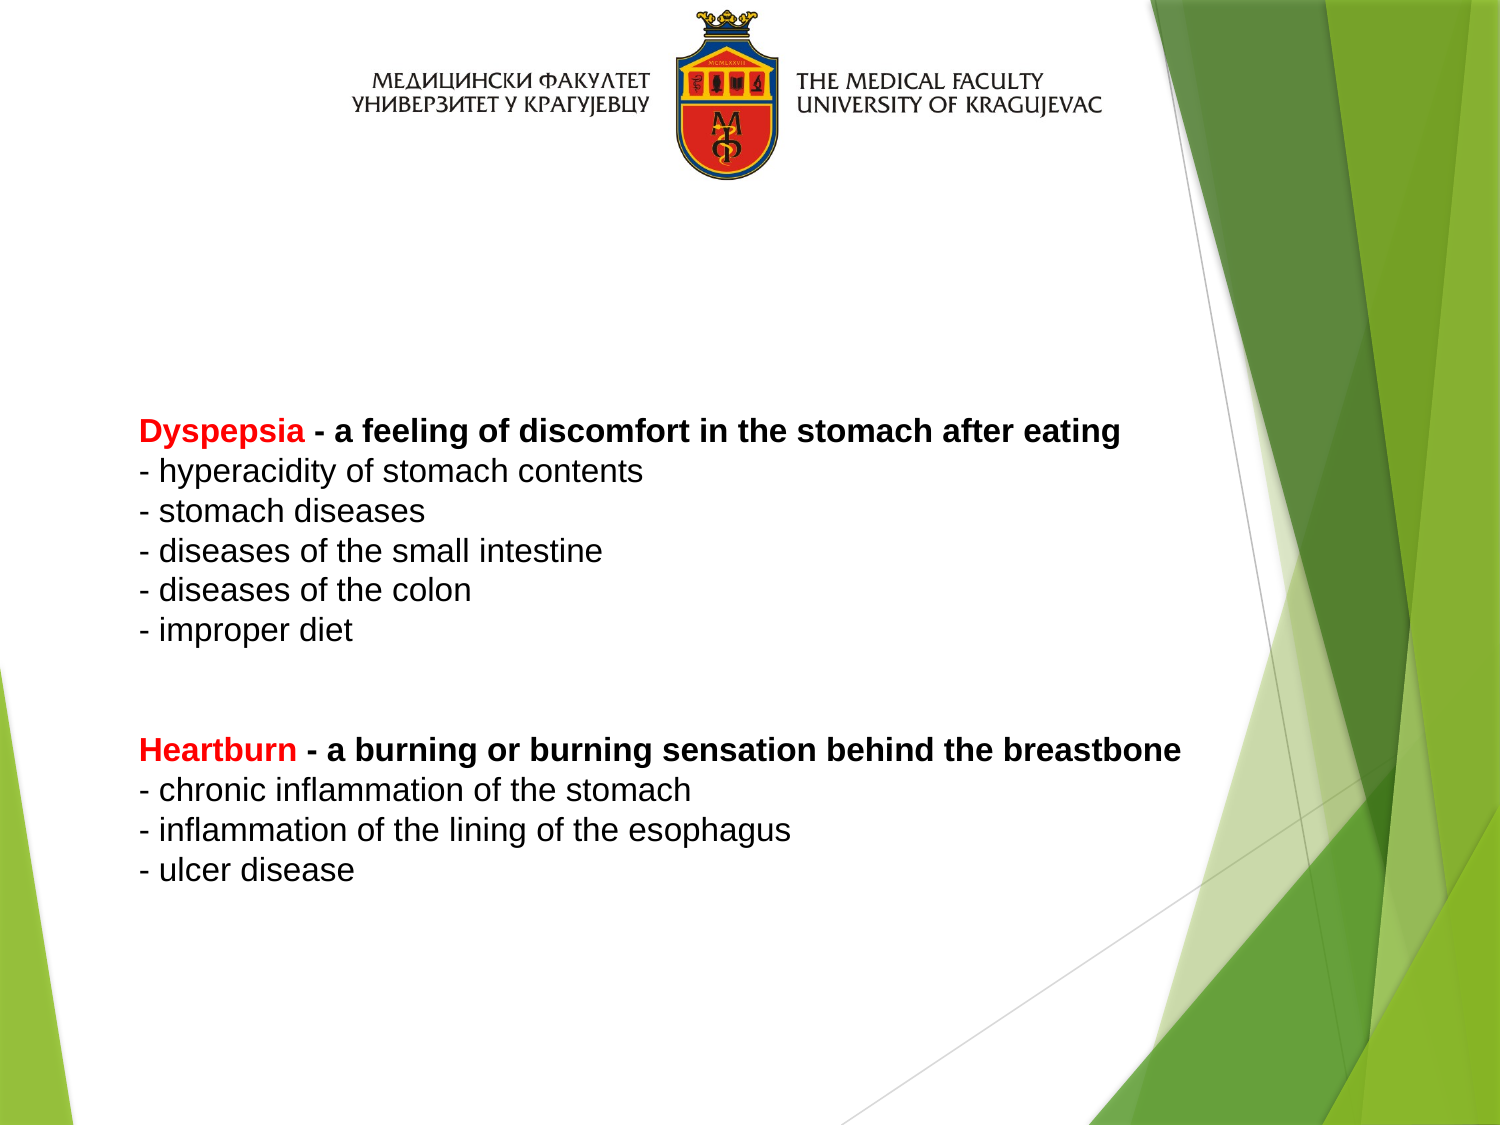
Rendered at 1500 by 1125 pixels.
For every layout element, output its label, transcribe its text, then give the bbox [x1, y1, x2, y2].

picture [328, 0, 1125, 191]
text_box Dyspepsia - a feeling of discomfort in the stomach after eating - hyperacidity of stomach contents - stomach diseases - diseases of the small intestine - diseases of the colon - improper diet Heartburn - a burning or burning sensation behind the breastbone - chronic inflammation of the stomach - inflammation of the lining of the esophagus - ulcer disease [123, 361, 1296, 896]
